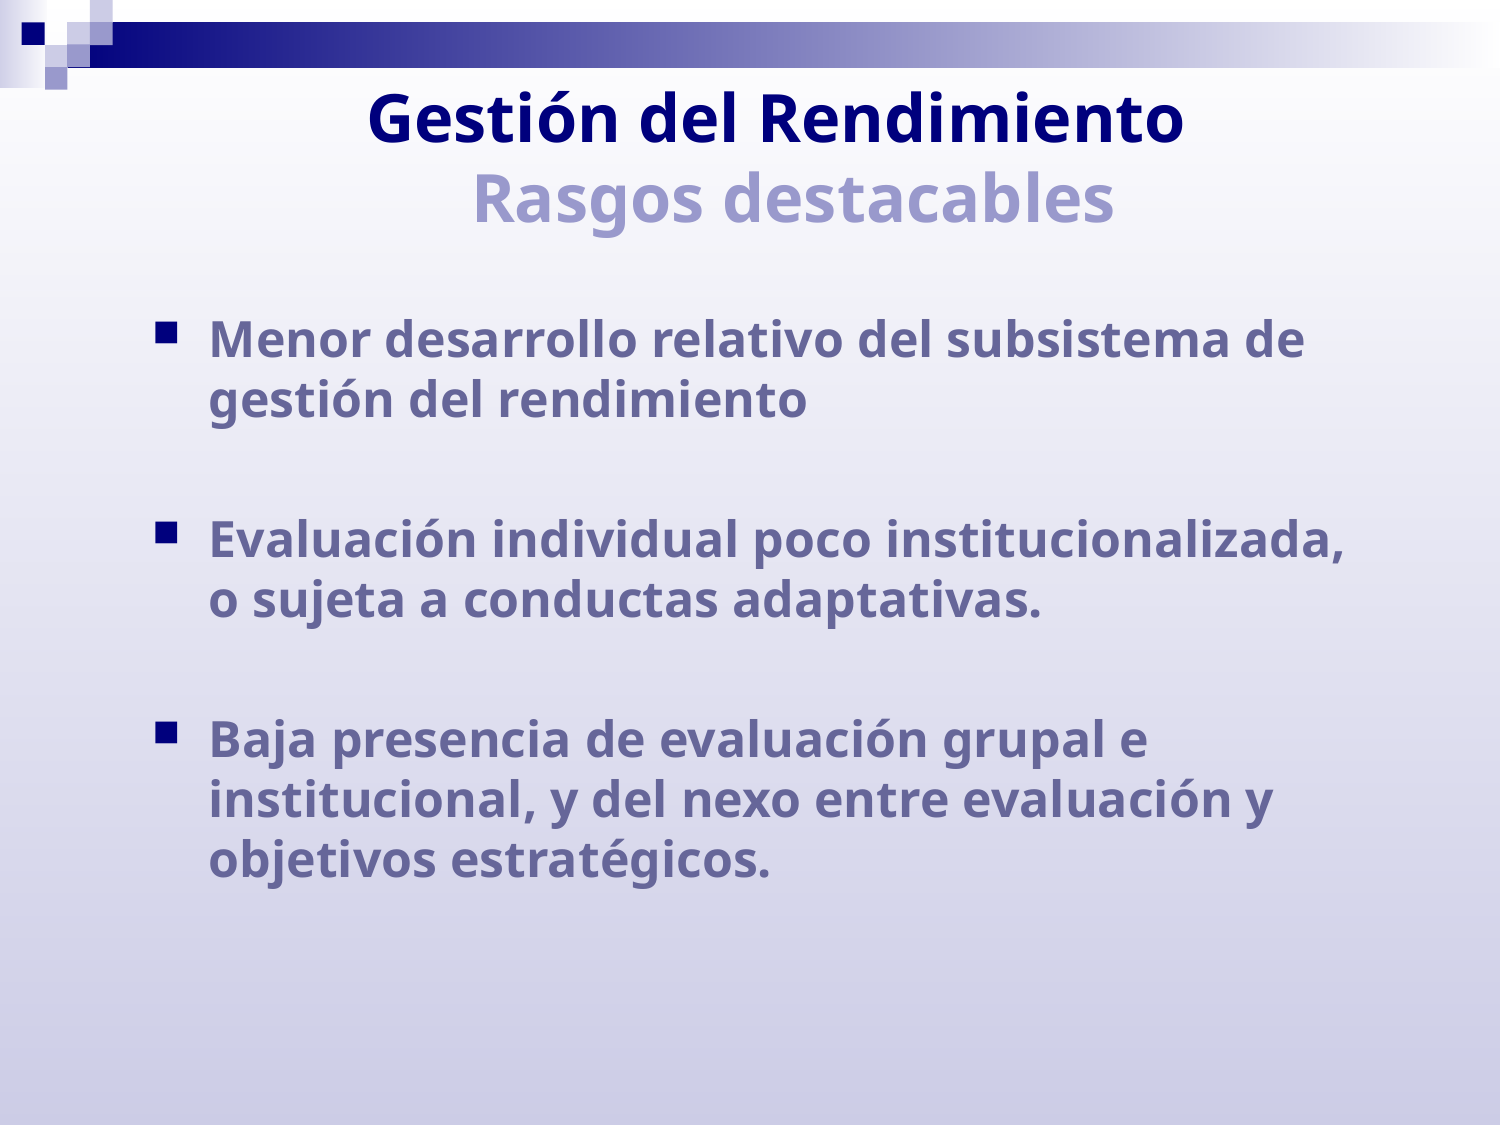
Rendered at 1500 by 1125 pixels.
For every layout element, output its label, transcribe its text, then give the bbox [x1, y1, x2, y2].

title Gestión del Rendimiento Rasgos destacables [87, 87, 1500, 226]
list Menor desarrollo relativo del subsistema de gestión del rendimiento Evaluación individual poco institucionalizada, o sujeta a conductas adaptativas. Baja presencia de evaluación grupal e institucional, y del nexo entre evaluación y objetivos estratégicos. [137, 299, 1401, 938]
